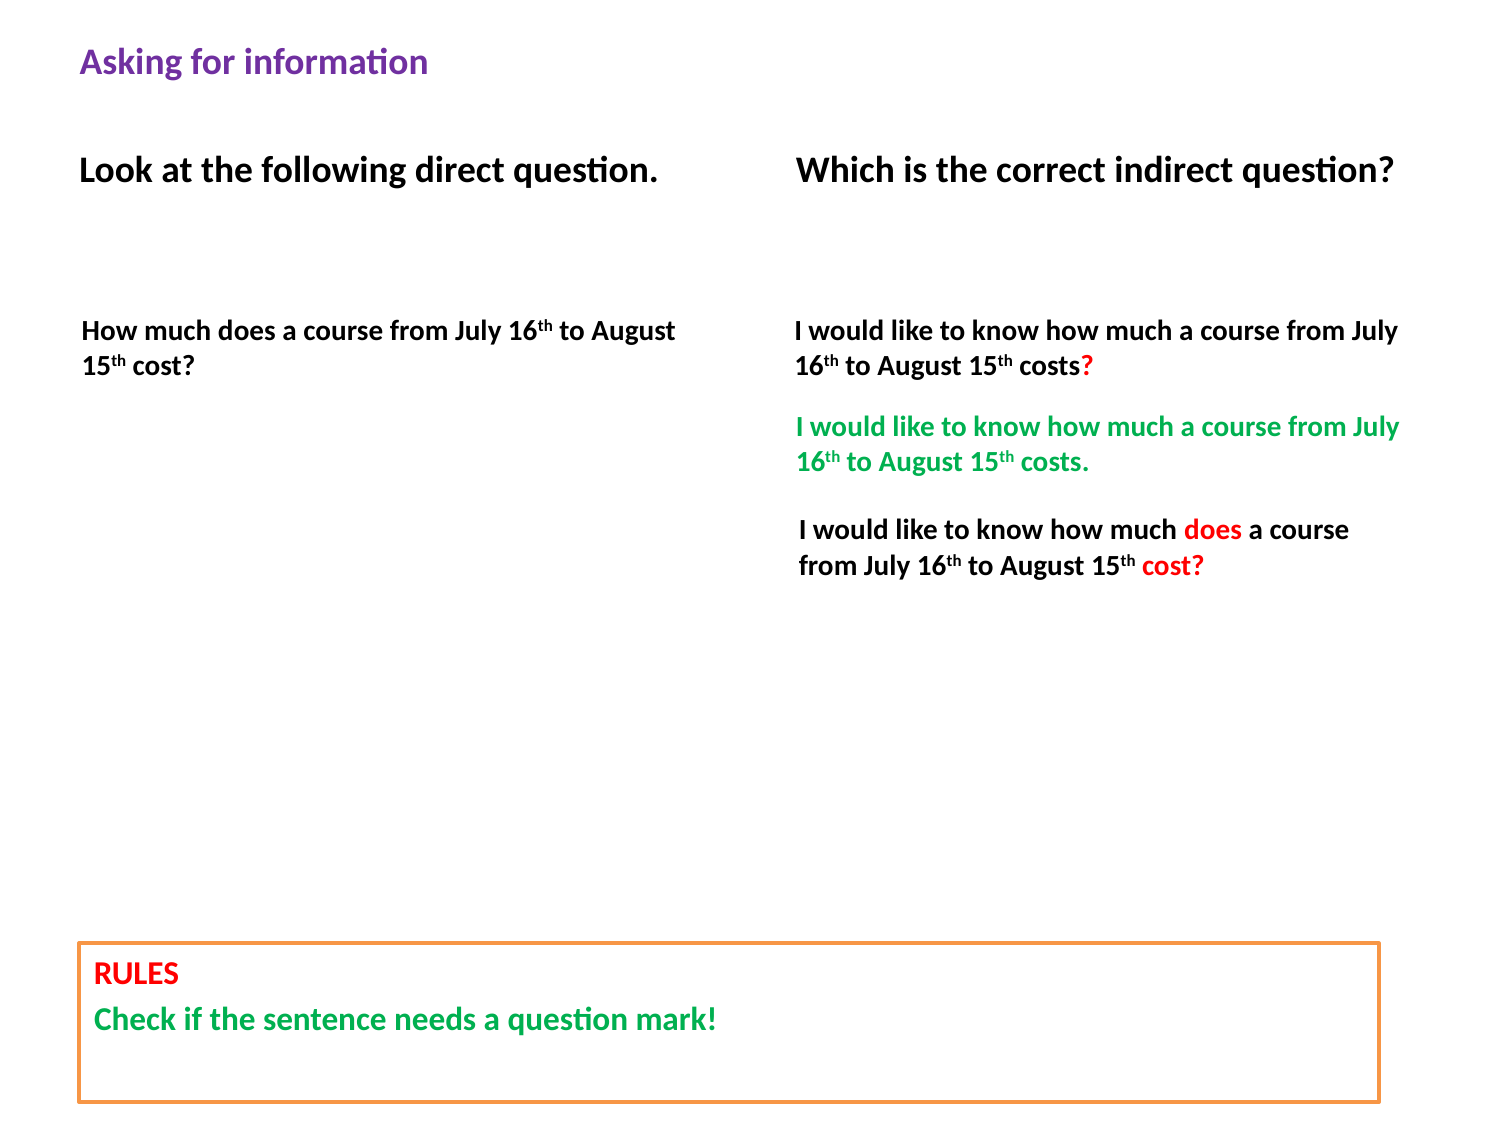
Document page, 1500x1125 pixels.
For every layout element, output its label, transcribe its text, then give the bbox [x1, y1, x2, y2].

text_box RULES [79, 943, 207, 999]
text_box Which is the correct indirect question? [781, 138, 1422, 198]
text_box I would like to know how much does a course from July 16th to August 15th cost? [784, 503, 1425, 589]
text_box I would like to know how much a course from July 16th to August 15th costs. [781, 399, 1422, 485]
text_box [77, 941, 1381, 1104]
text_box I would like to know how much a course from July 16th to August 15th costs? [779, 304, 1420, 389]
text_box Look at the following direct question. [64, 137, 705, 197]
text_box Asking for information [64, 29, 609, 90]
text_box How much does a course from July 16th to August 15th cost? [66, 304, 708, 389]
